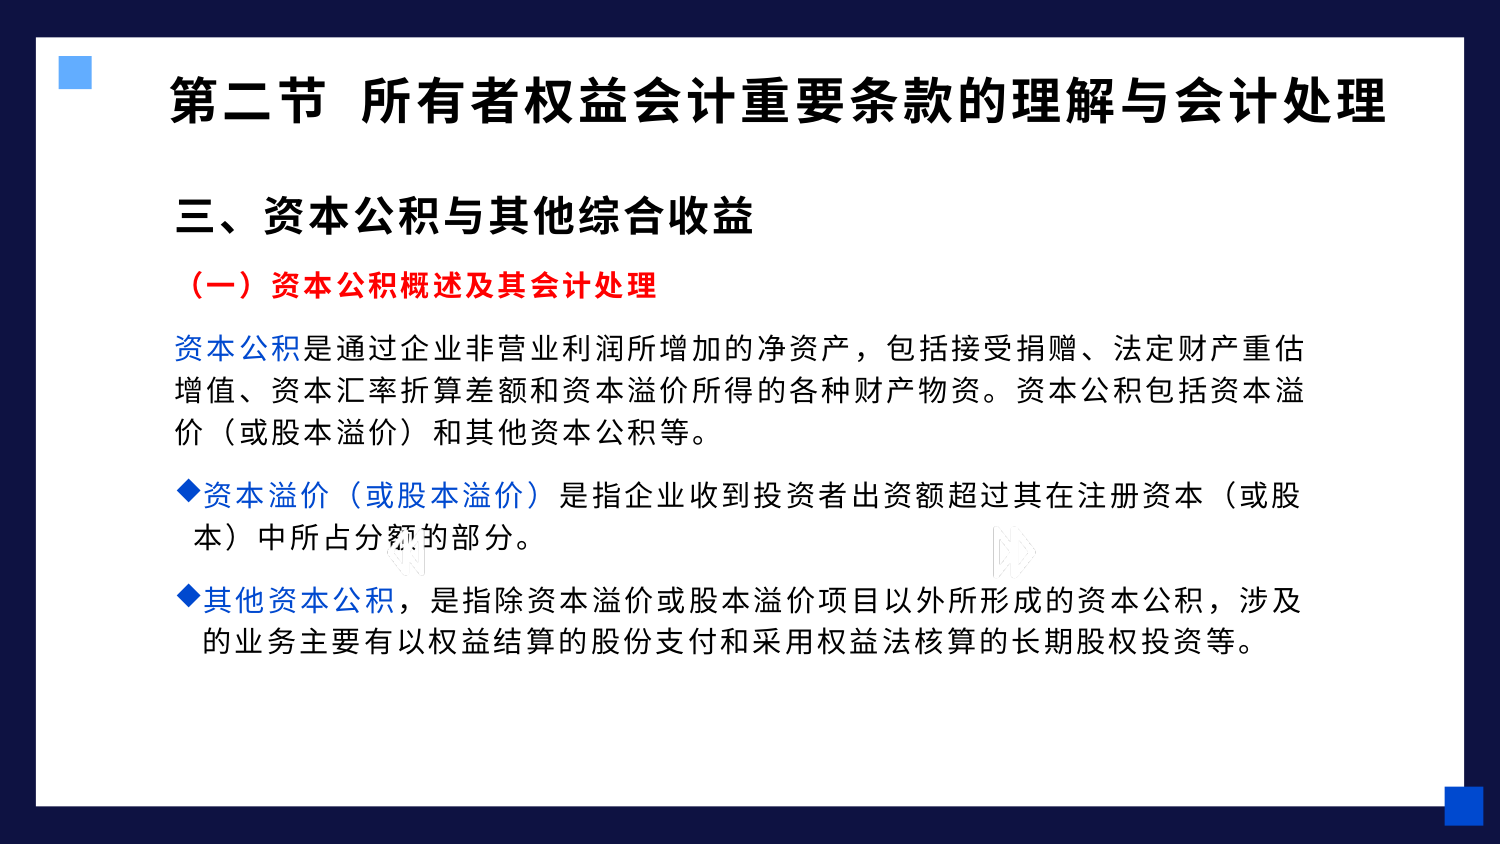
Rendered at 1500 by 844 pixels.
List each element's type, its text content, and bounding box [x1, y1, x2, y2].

list 三、资本公积与其他综合收益 （一）资本公积概述及其会计处理 资本公积是通过企业非营业利润所增加的净资产，包括接受捐赠、法定财产重估增值、资本汇率折算差额和资本溢价所得的各种财产物资。资本公积包括资本溢价（或股本溢价）和其他资本公积等。 资本溢价（或股本溢价）是指企业收到投资者出资额超过其在注册资本（或股本）中所占分额的部分。 其他资本公积，是指除资本溢价或股本溢价项目以外所形成的资本公积，涉及的业务主要有以权益结算的股份支付和采用权益法核算的长期股权投资等。 [157, 179, 1343, 605]
picture [380, 526, 432, 580]
picture [985, 523, 1045, 583]
title 第二节 所有者权益会计重要条款的理解与会计处理 [141, 48, 1411, 139]
